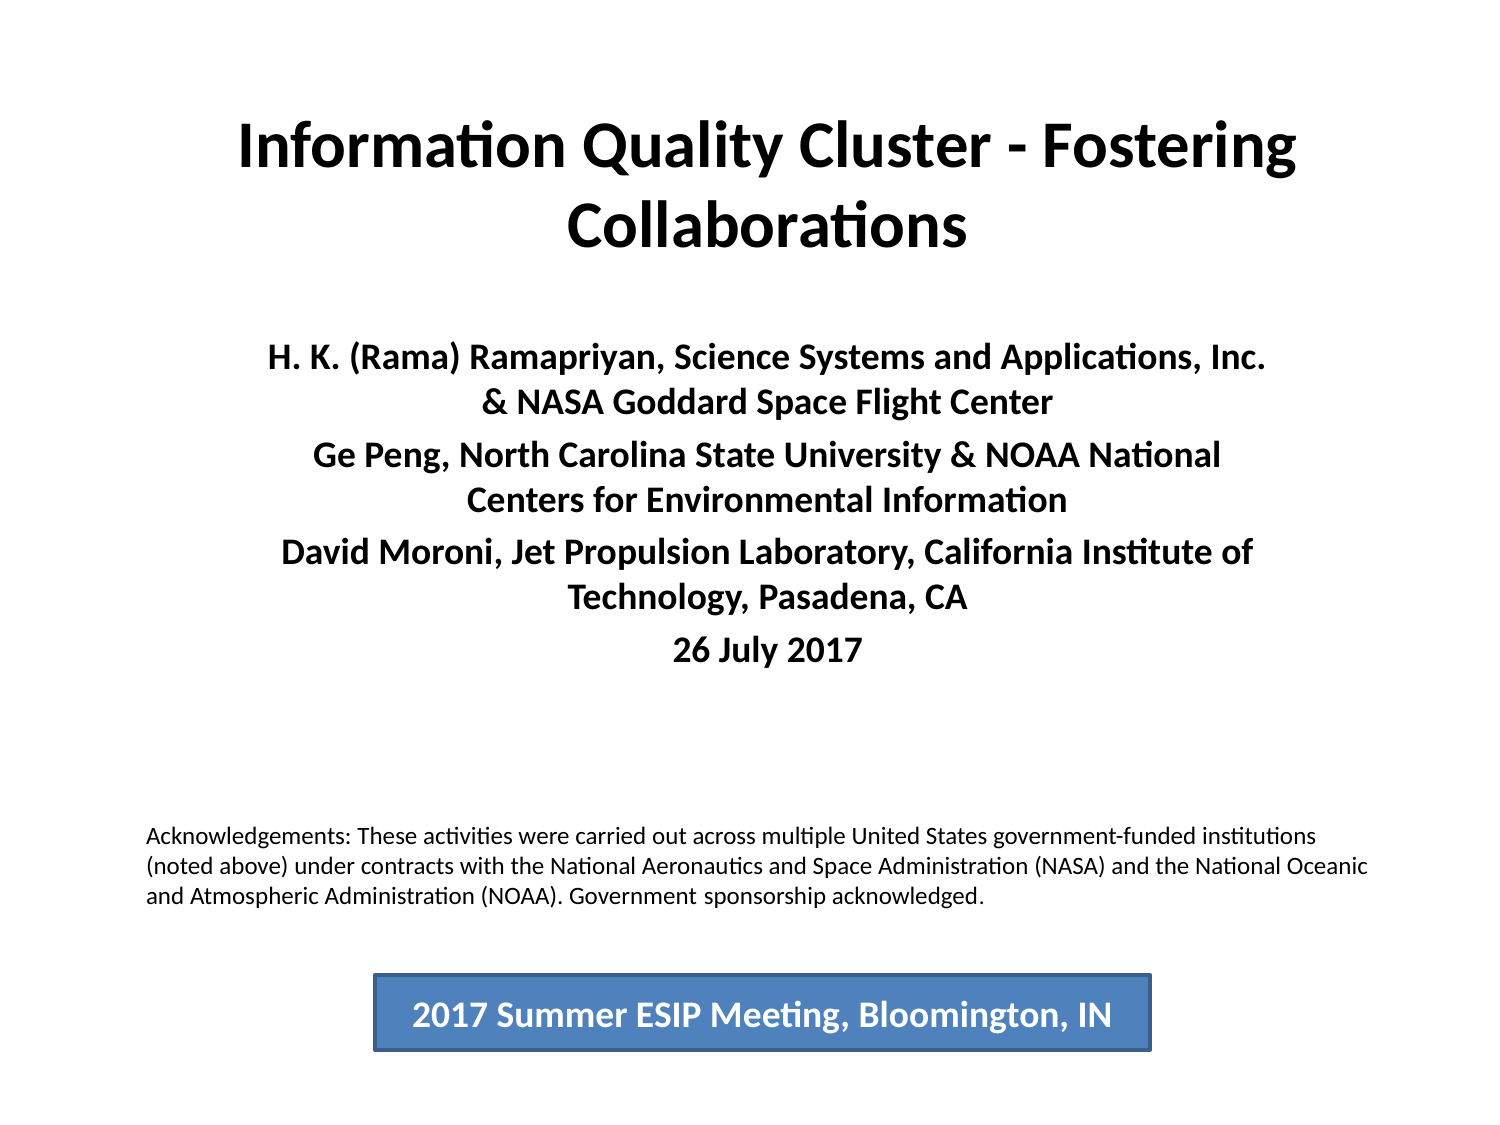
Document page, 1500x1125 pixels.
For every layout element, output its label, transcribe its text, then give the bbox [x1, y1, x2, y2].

title Information Quality Cluster - Fostering Collaborations [105, 50, 1431, 313]
subtitle H. K. (Rama) Ramapriyan, Science Systems and Applications, Inc. & NASA Goddard Space Flight Center Ge Peng, North Carolina State University & NOAA National Centers for Environmental Information David Moroni, Jet Propulsion Laboratory, California Institute of Technology, Pasadena, CA 26 July 2017 [242, 324, 1293, 788]
text_box 2017 Summer ESIP Meeting, Bloomington, IN [373, 973, 1152, 1052]
text_box Acknowledgements: These activities were carried out across multiple United States government-funded institutions (noted above) under contracts with the National Aeronautics and Space Administration (NASA) and the National Oceanic and Atmospheric Administration (NOAA). Government sponsorship acknowledged. [131, 812, 1405, 918]
